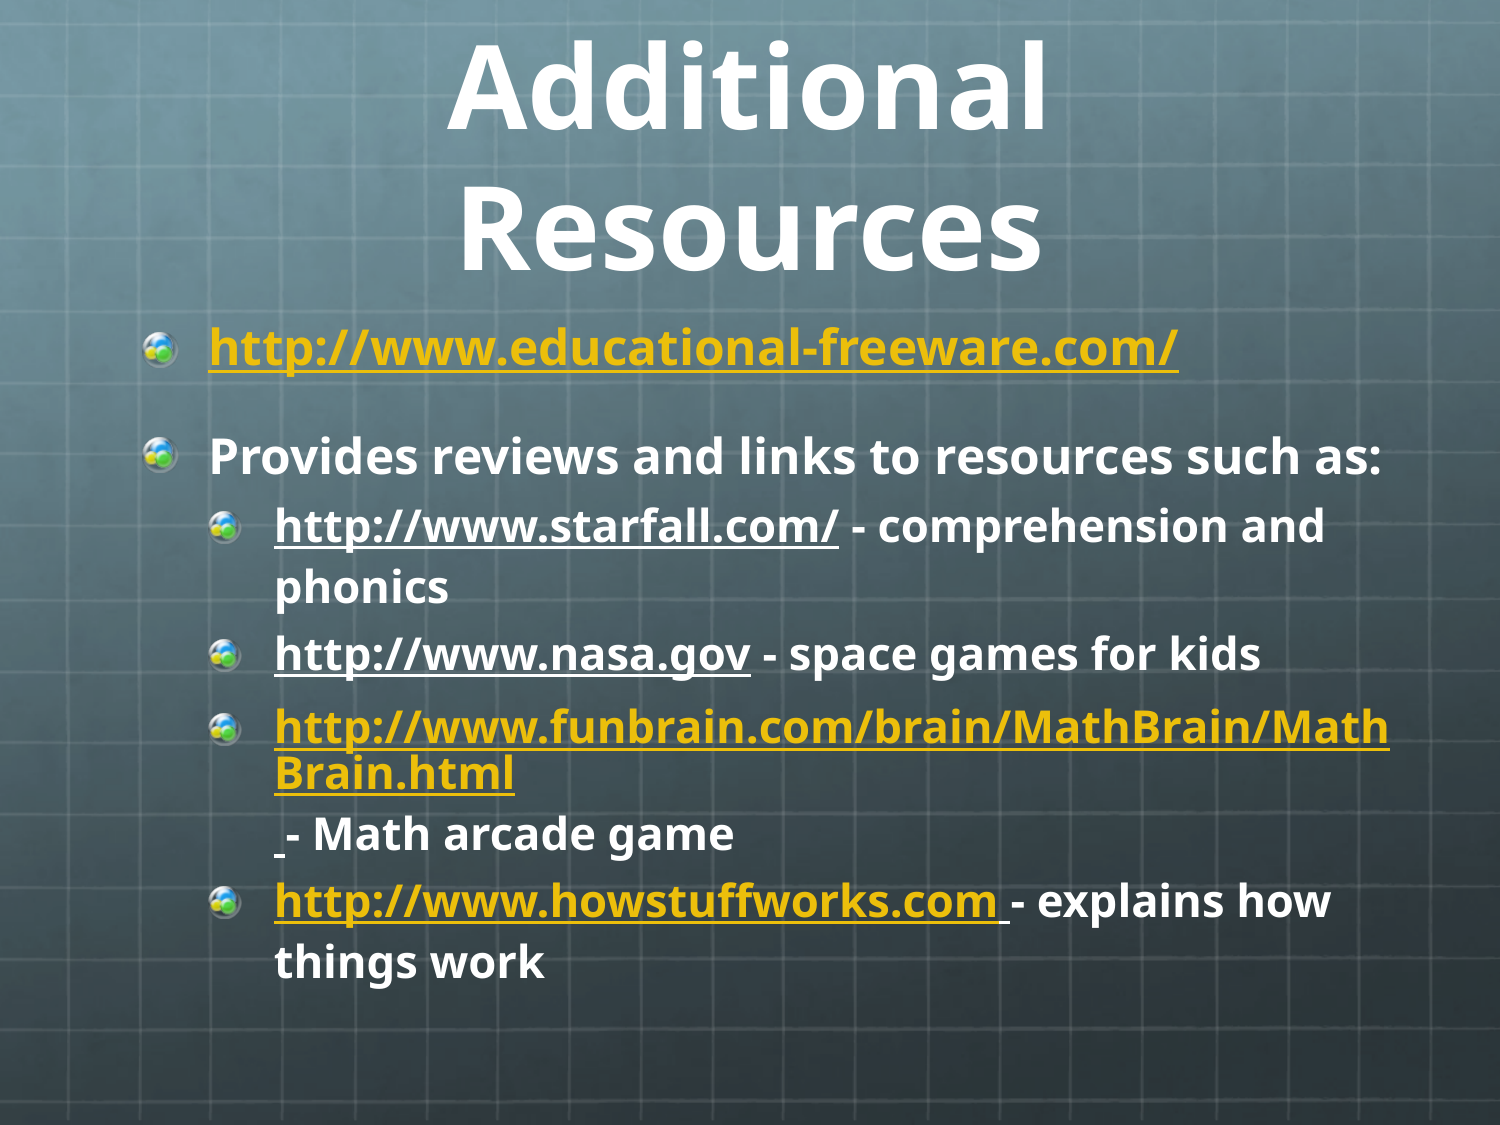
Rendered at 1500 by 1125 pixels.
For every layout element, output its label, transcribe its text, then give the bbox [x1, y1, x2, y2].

list http://www.educational-freeware.com/ Provides reviews and links to resources such as: http://www.starfall.com/ - comprehension and phonics http://www.nasa.gov - space games for kids http://www.funbrain.com/brain/MathBrain/MathBrain.html - Math arcade game http://www.howstuffworks.com - explains how things work [127, 308, 1425, 958]
picture [0, 0, 1500, 1125]
title Additional Resources [127, 17, 1372, 289]
